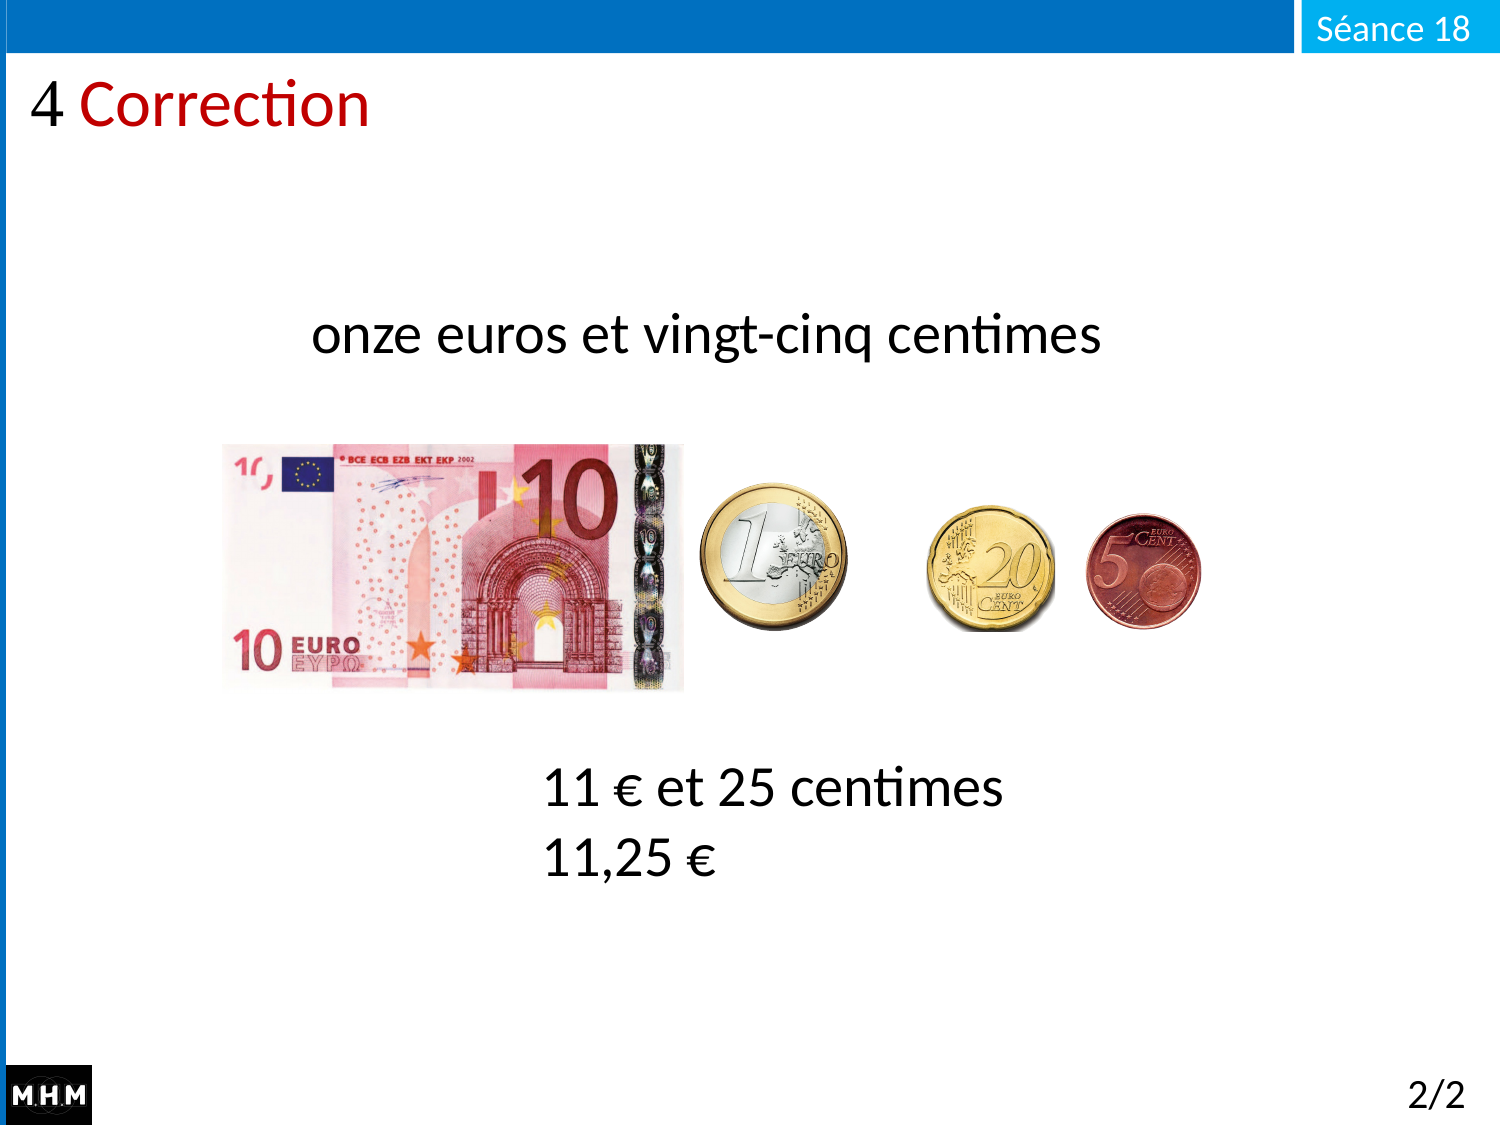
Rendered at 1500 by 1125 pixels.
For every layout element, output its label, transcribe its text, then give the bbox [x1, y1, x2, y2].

picture [926, 504, 1056, 632]
picture [222, 444, 684, 694]
picture [1085, 511, 1202, 632]
title  Correction [14, 60, 1391, 150]
picture [699, 482, 849, 632]
picture [6, 1065, 92, 1125]
text_box onze euros et vingt-cinq centimes [296, 287, 1275, 373]
list 2/2 [1373, 1064, 1500, 1125]
text_box 11 € et 25 centimes 11,25 € [526, 740, 1081, 896]
